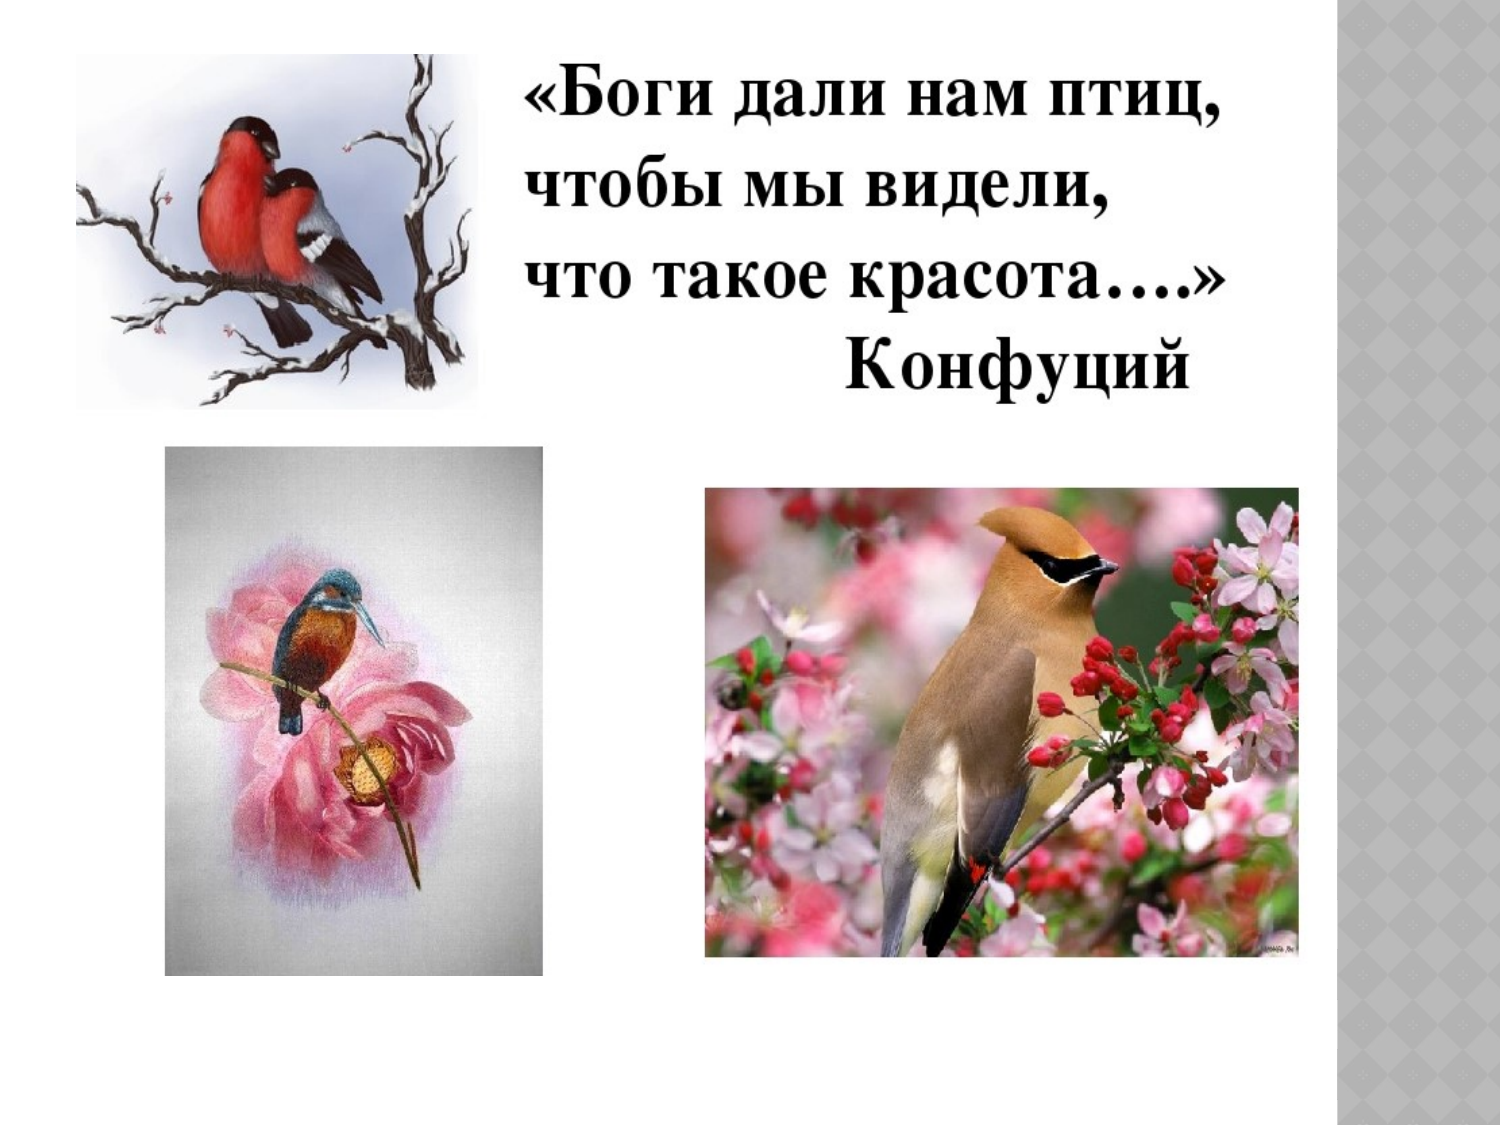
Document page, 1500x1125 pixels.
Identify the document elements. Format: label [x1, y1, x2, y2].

list [76, 54, 1331, 977]
